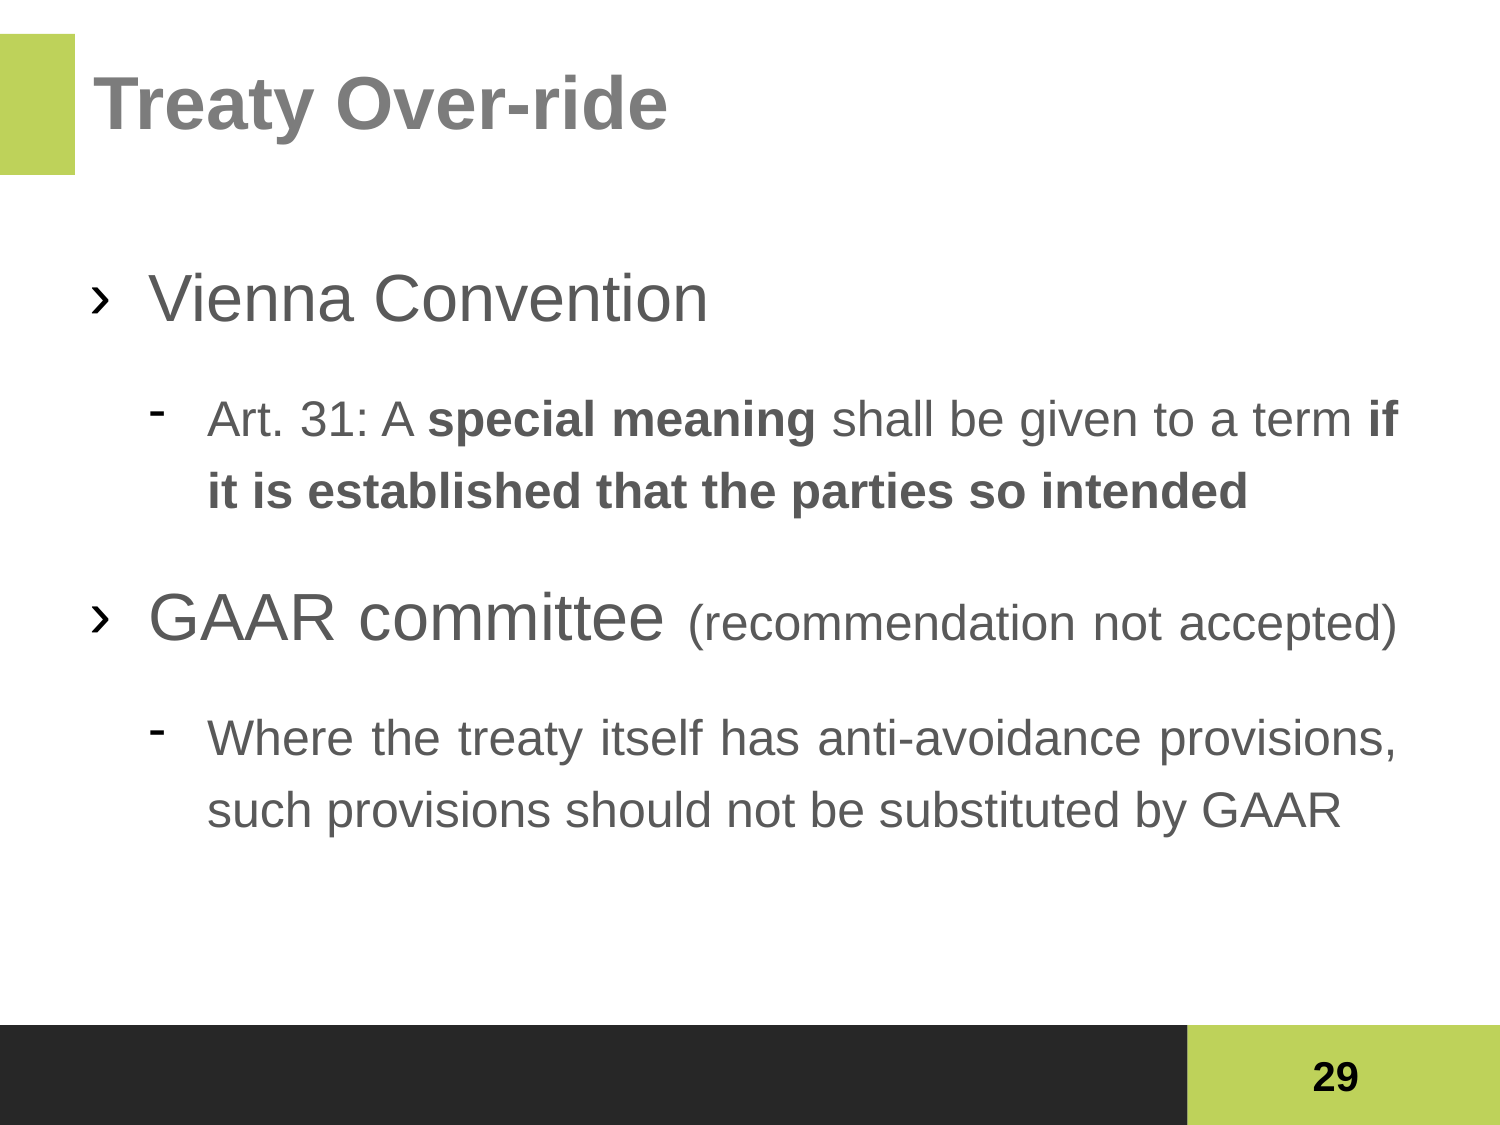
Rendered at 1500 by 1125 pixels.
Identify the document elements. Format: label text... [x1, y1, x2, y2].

text_box Vienna Convention Art. 31: A special meaning shall be given to a term if it is established that the parties so intended GAAR committee (recommendation not accepted) Where the treaty itself has anti-avoidance provisions, such provisions should not be substituted by GAAR [74, 231, 1414, 974]
title Treaty Over-ride [0, 33, 1500, 175]
